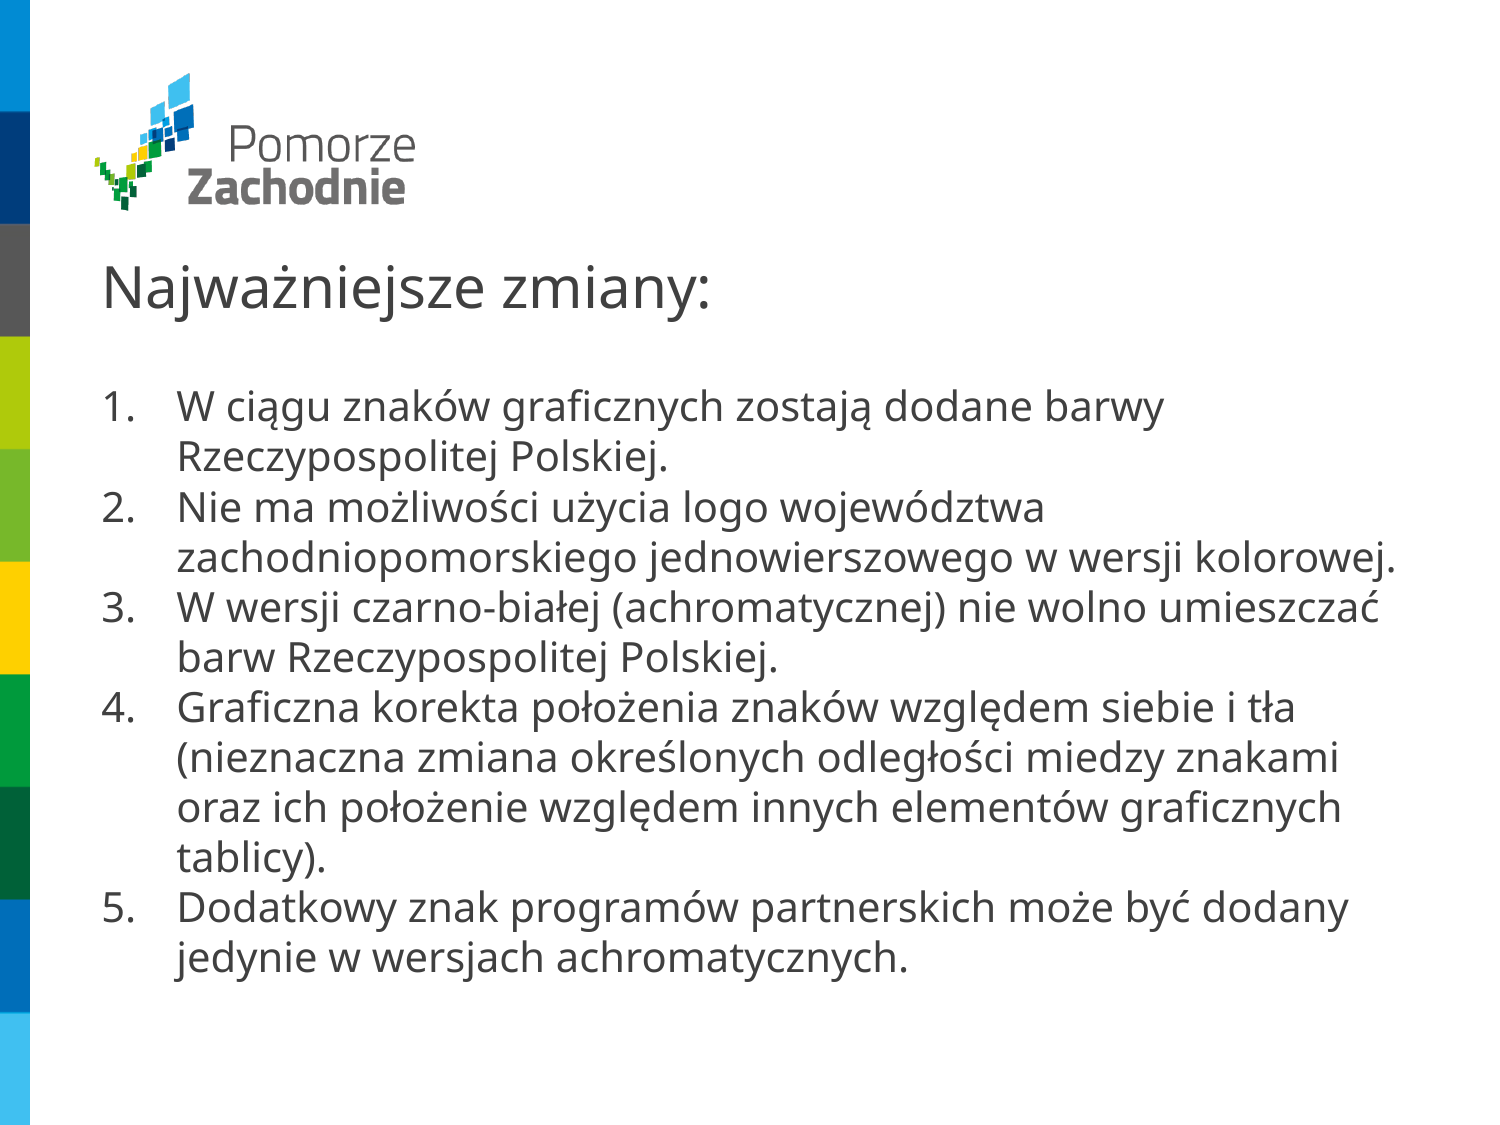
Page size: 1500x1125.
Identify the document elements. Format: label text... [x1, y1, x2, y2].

picture [0, 1014, 30, 1125]
picture [86, 64, 423, 216]
picture [0, 112, 30, 1011]
text_box Najważniejsze zmiany: W ciągu znaków graficznych zostają dodane barwy Rzeczypospolitej Polskiej. Nie ma możliwości użycia logo województwa zachodniopomorskiego jednowierszowego w wersji kolorowej. W wersji czarno-białej (achromatycznej) nie wolno umieszczać barw Rzeczypospolitej Polskiej. Graficzna korekta położenia znaków względem siebie i tła (nieznaczna zmiana określonych odległości miedzy znakami oraz ich położenie względem innych elementów graficznych tablicy). Dodatkowy znak programów partnerskich może być dodany jedynie w wersjach achromatycznych. [86, 242, 1435, 988]
